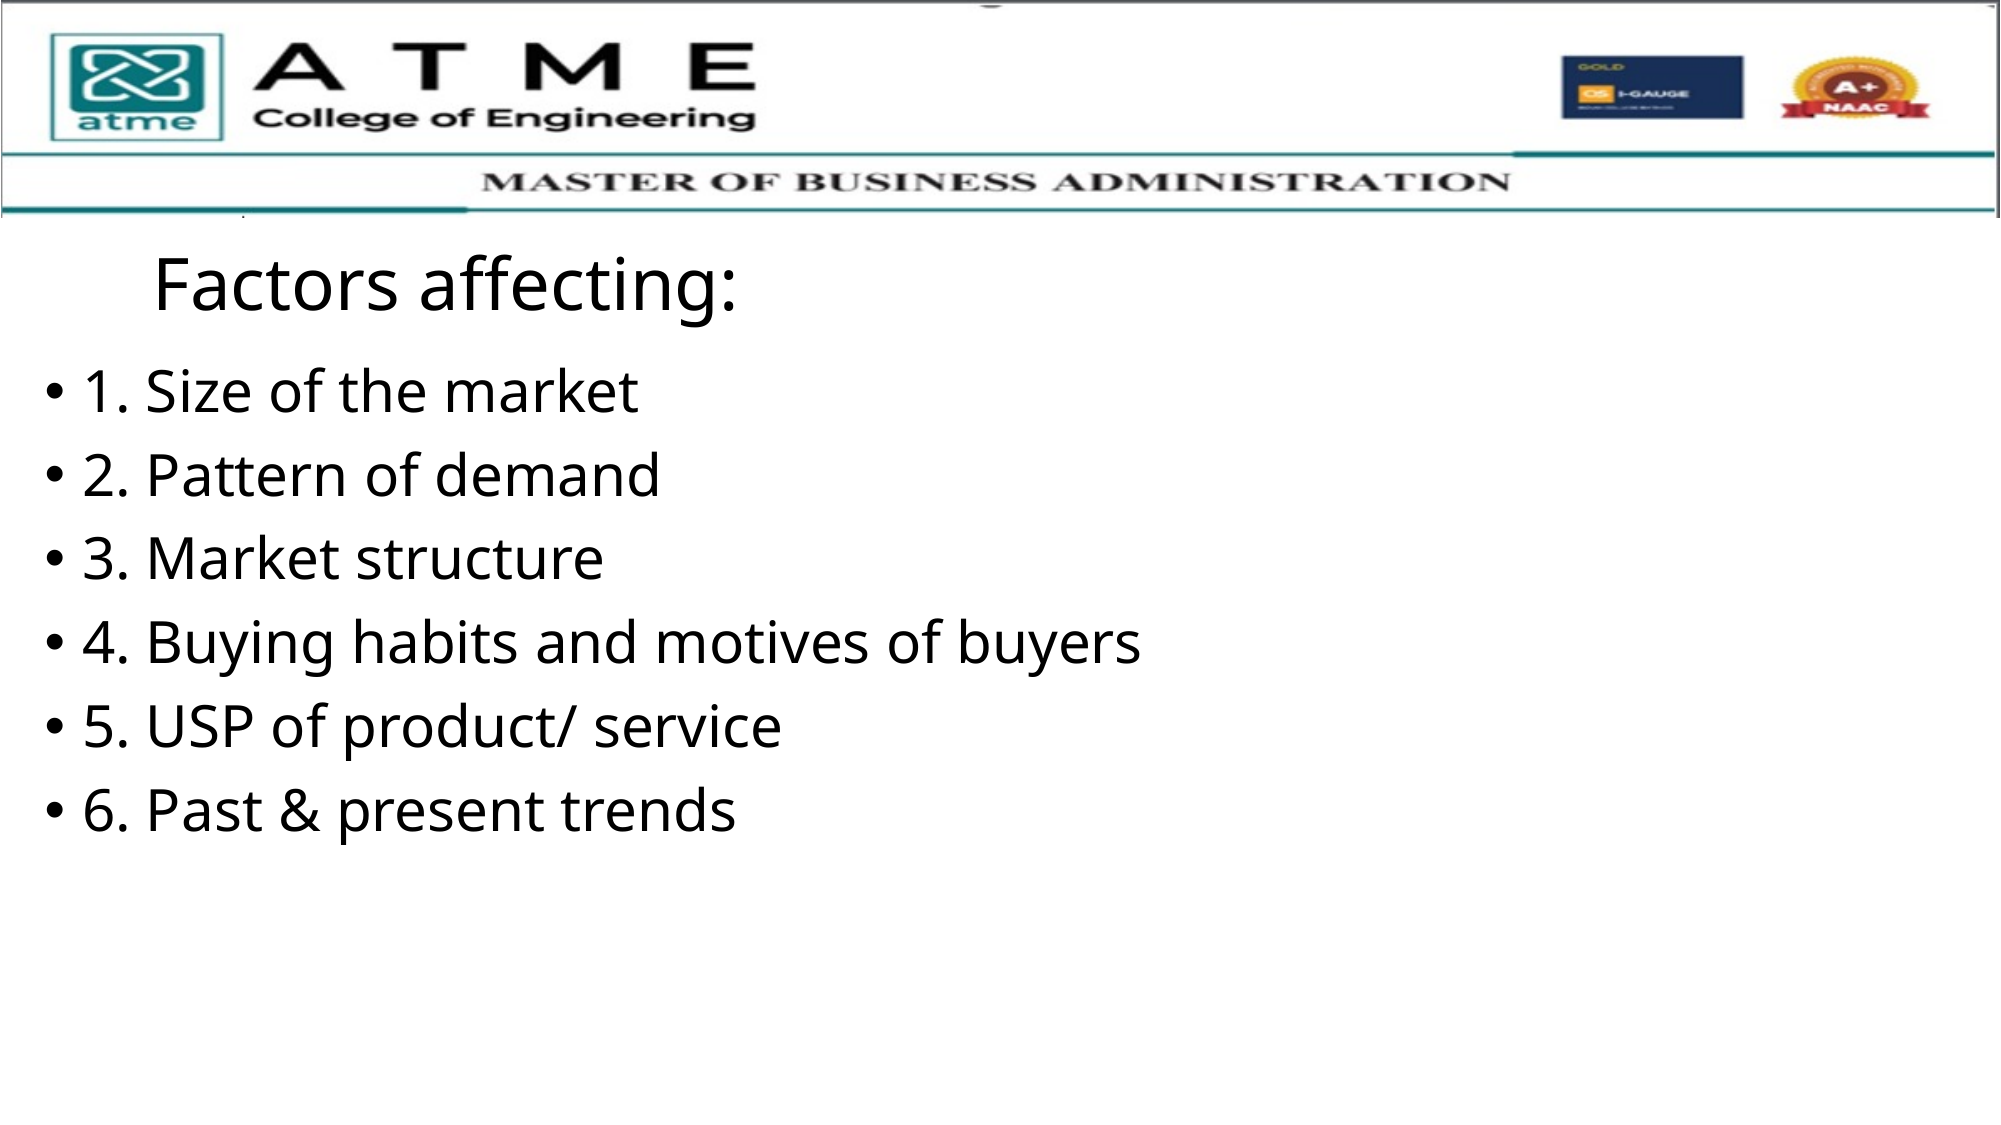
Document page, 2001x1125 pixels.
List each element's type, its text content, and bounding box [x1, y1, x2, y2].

list 1. Size of the market 2. Pattern of demand 3. Market structure 4. Buying habits and motives of buyers 5. USP of product/ service 6. Past & present trends [29, 354, 1978, 1098]
title Factors affecting: [137, 240, 1863, 335]
picture [1, 0, 2000, 218]
